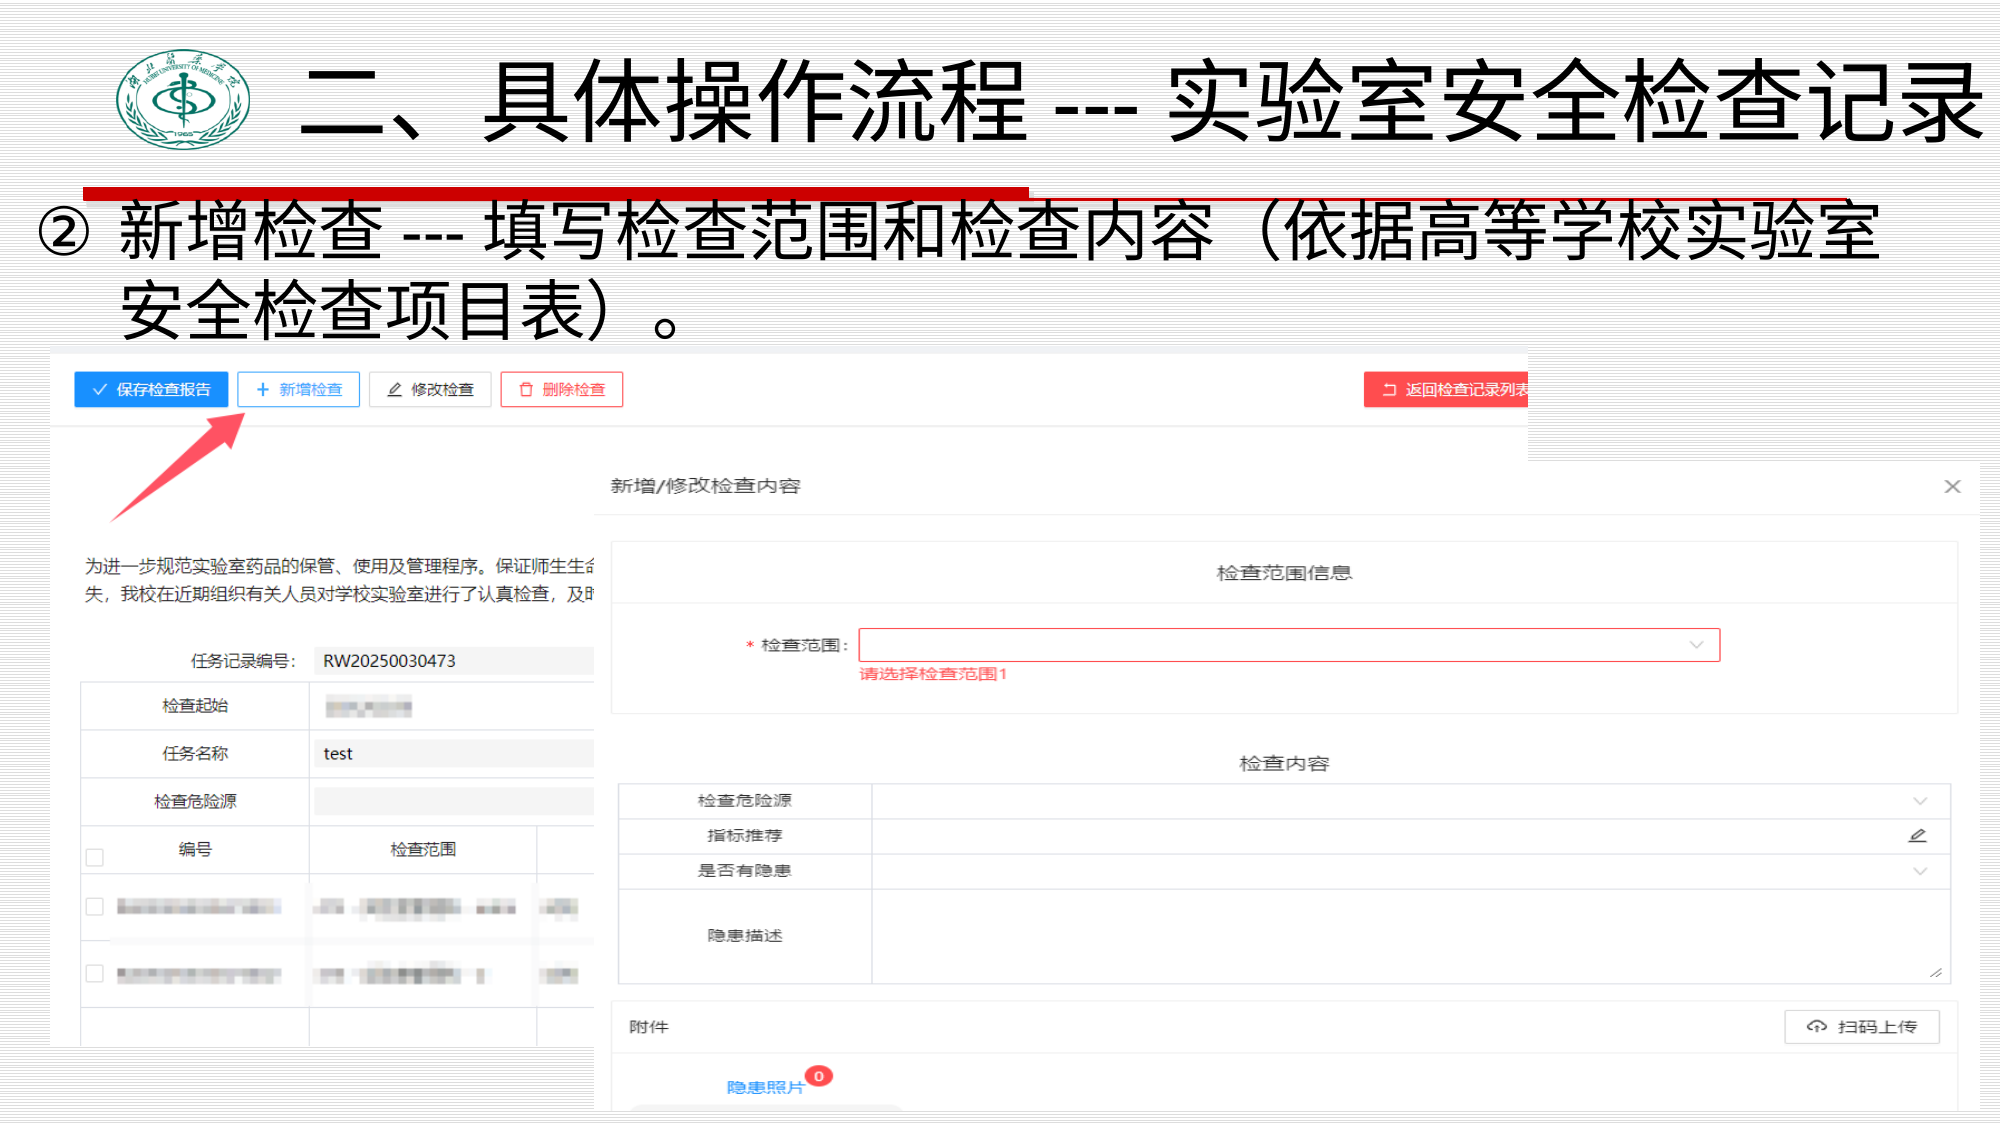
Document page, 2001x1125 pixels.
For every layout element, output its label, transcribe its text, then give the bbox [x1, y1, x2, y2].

title 新增检查---填写检查范围和检查内容（依据高等学校实验室安全检查项目表）。 [19, 216, 1930, 322]
text_box 二、具体操作流程---实验室安全检查记录 [282, 30, 2000, 167]
picture [593, 461, 1980, 1111]
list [50, 345, 1528, 1047]
picture [116, 49, 250, 150]
